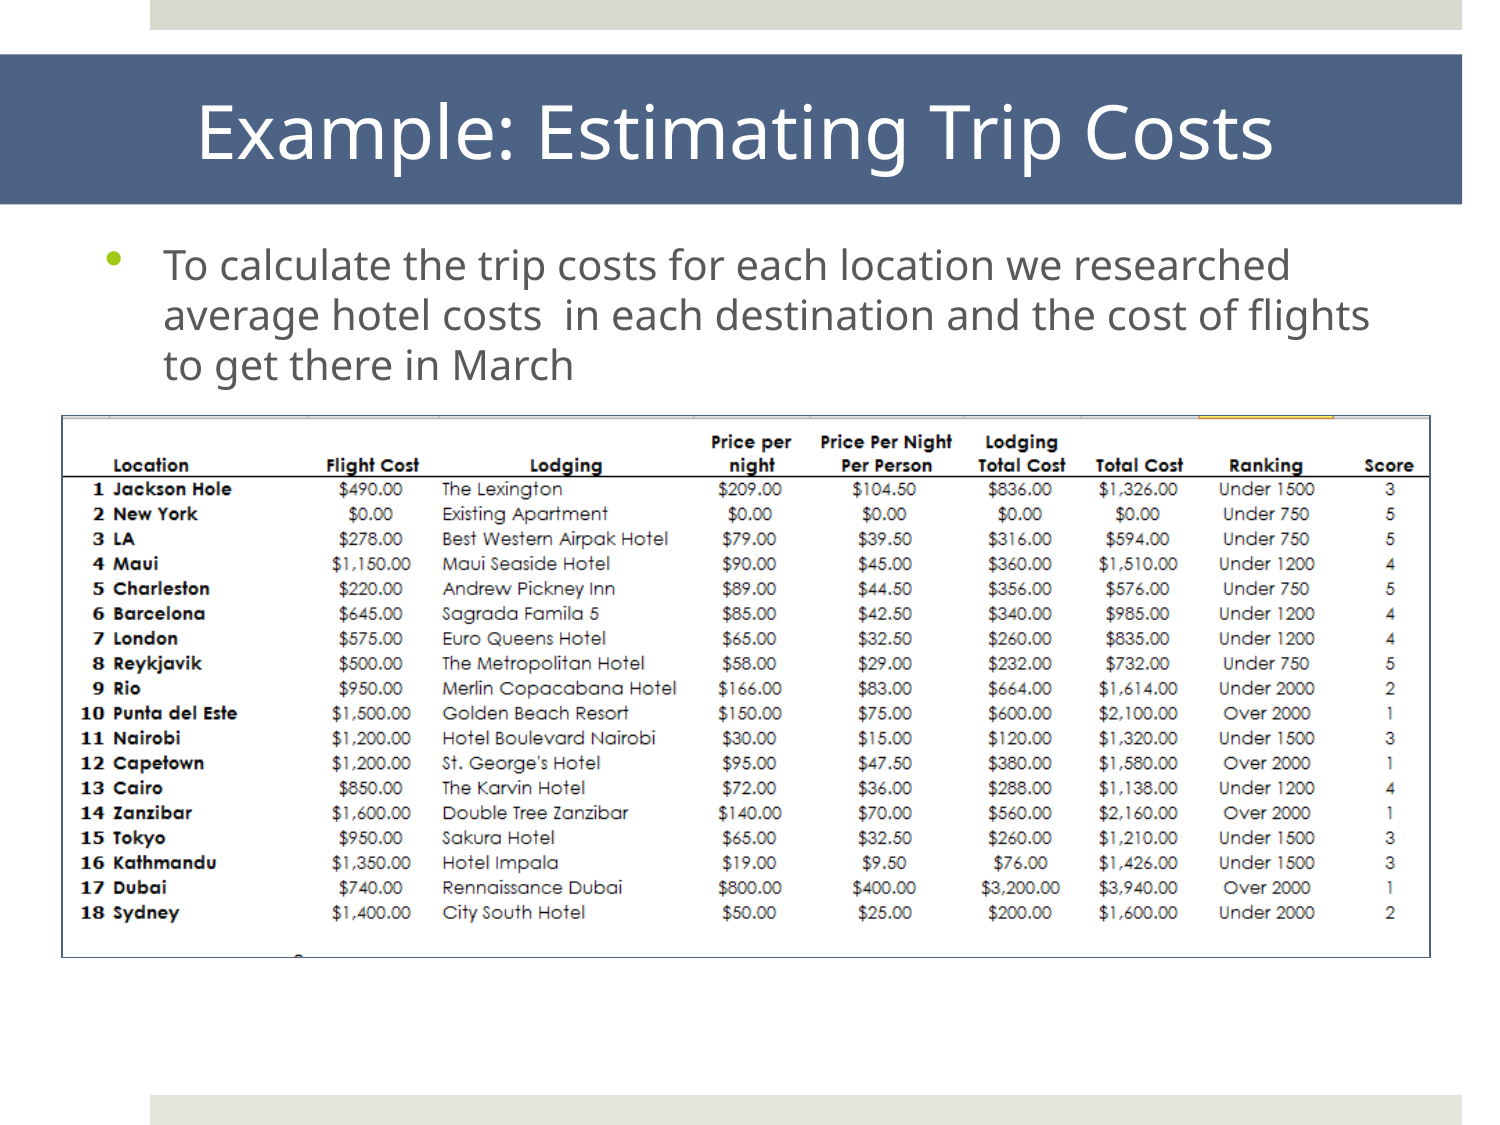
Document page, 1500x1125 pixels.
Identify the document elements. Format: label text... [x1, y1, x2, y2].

picture [61, 415, 1430, 958]
list To calculate the trip costs for each location we researched average hotel costs in each destination and the cost of flights to get there in March [91, 231, 1430, 415]
title Example: Estimating Trip Costs [0, 54, 1463, 205]
